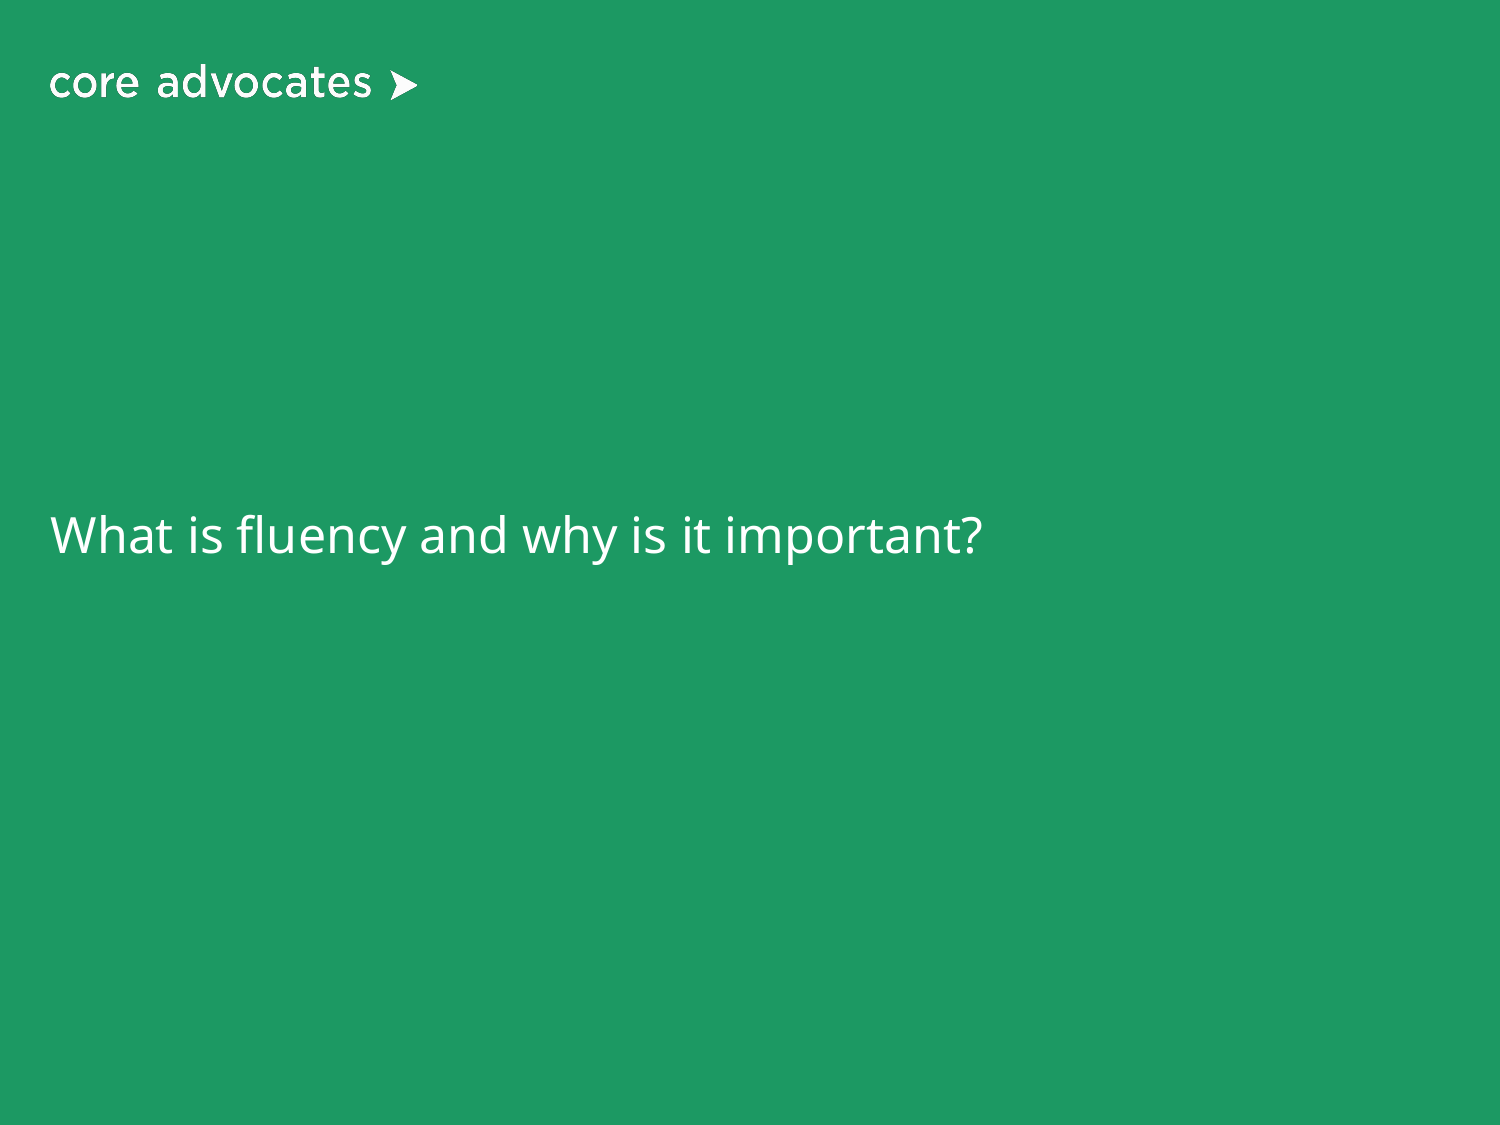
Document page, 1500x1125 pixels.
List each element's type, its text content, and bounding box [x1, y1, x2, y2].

title What is fluency and why is it important? [35, 396, 1450, 672]
picture [50, 64, 417, 100]
